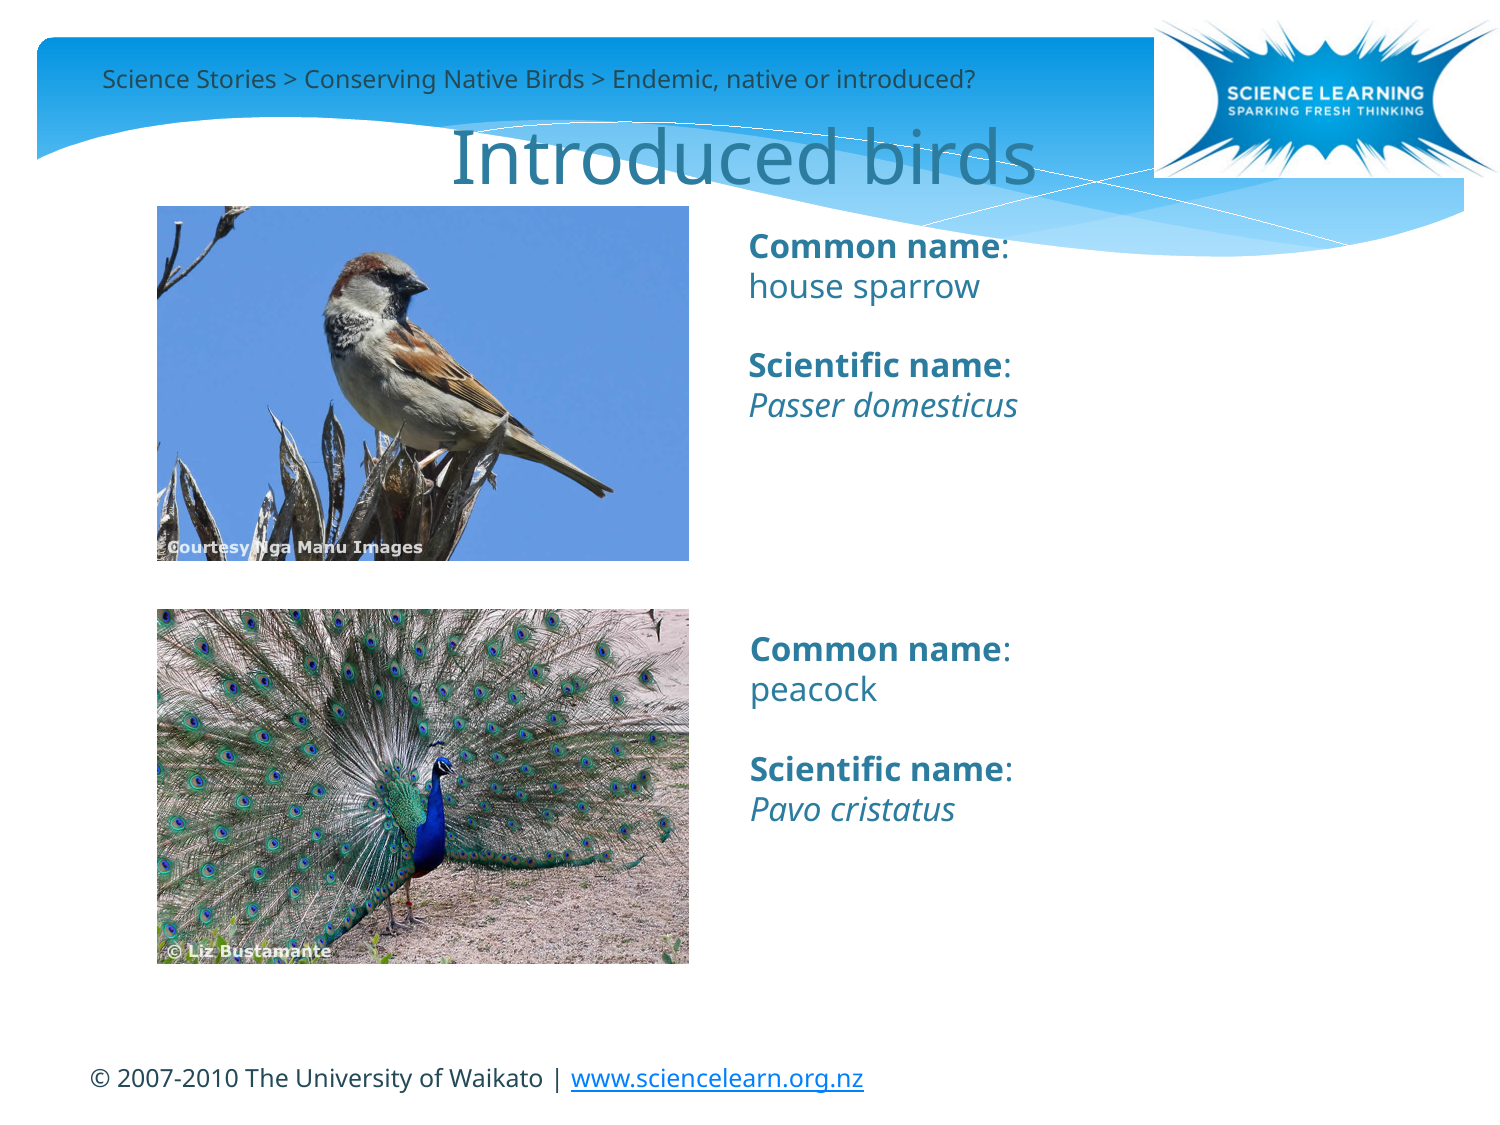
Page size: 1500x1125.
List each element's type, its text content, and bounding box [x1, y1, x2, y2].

text_box Common name: peacock Scientific name: Pavo cristatus [735, 620, 1462, 836]
text_box Introduced birds [315, 188, 1175, 208]
picture [156, 609, 689, 964]
text_box Common name: house sparrow Scientific name: Passer domesticus [733, 217, 1462, 433]
picture [156, 206, 689, 561]
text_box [87, 19, 1500, 178]
text_box © 2007-2010 The University of Waikato | www.sciencelearn.org.nz [74, 1049, 1057, 1110]
